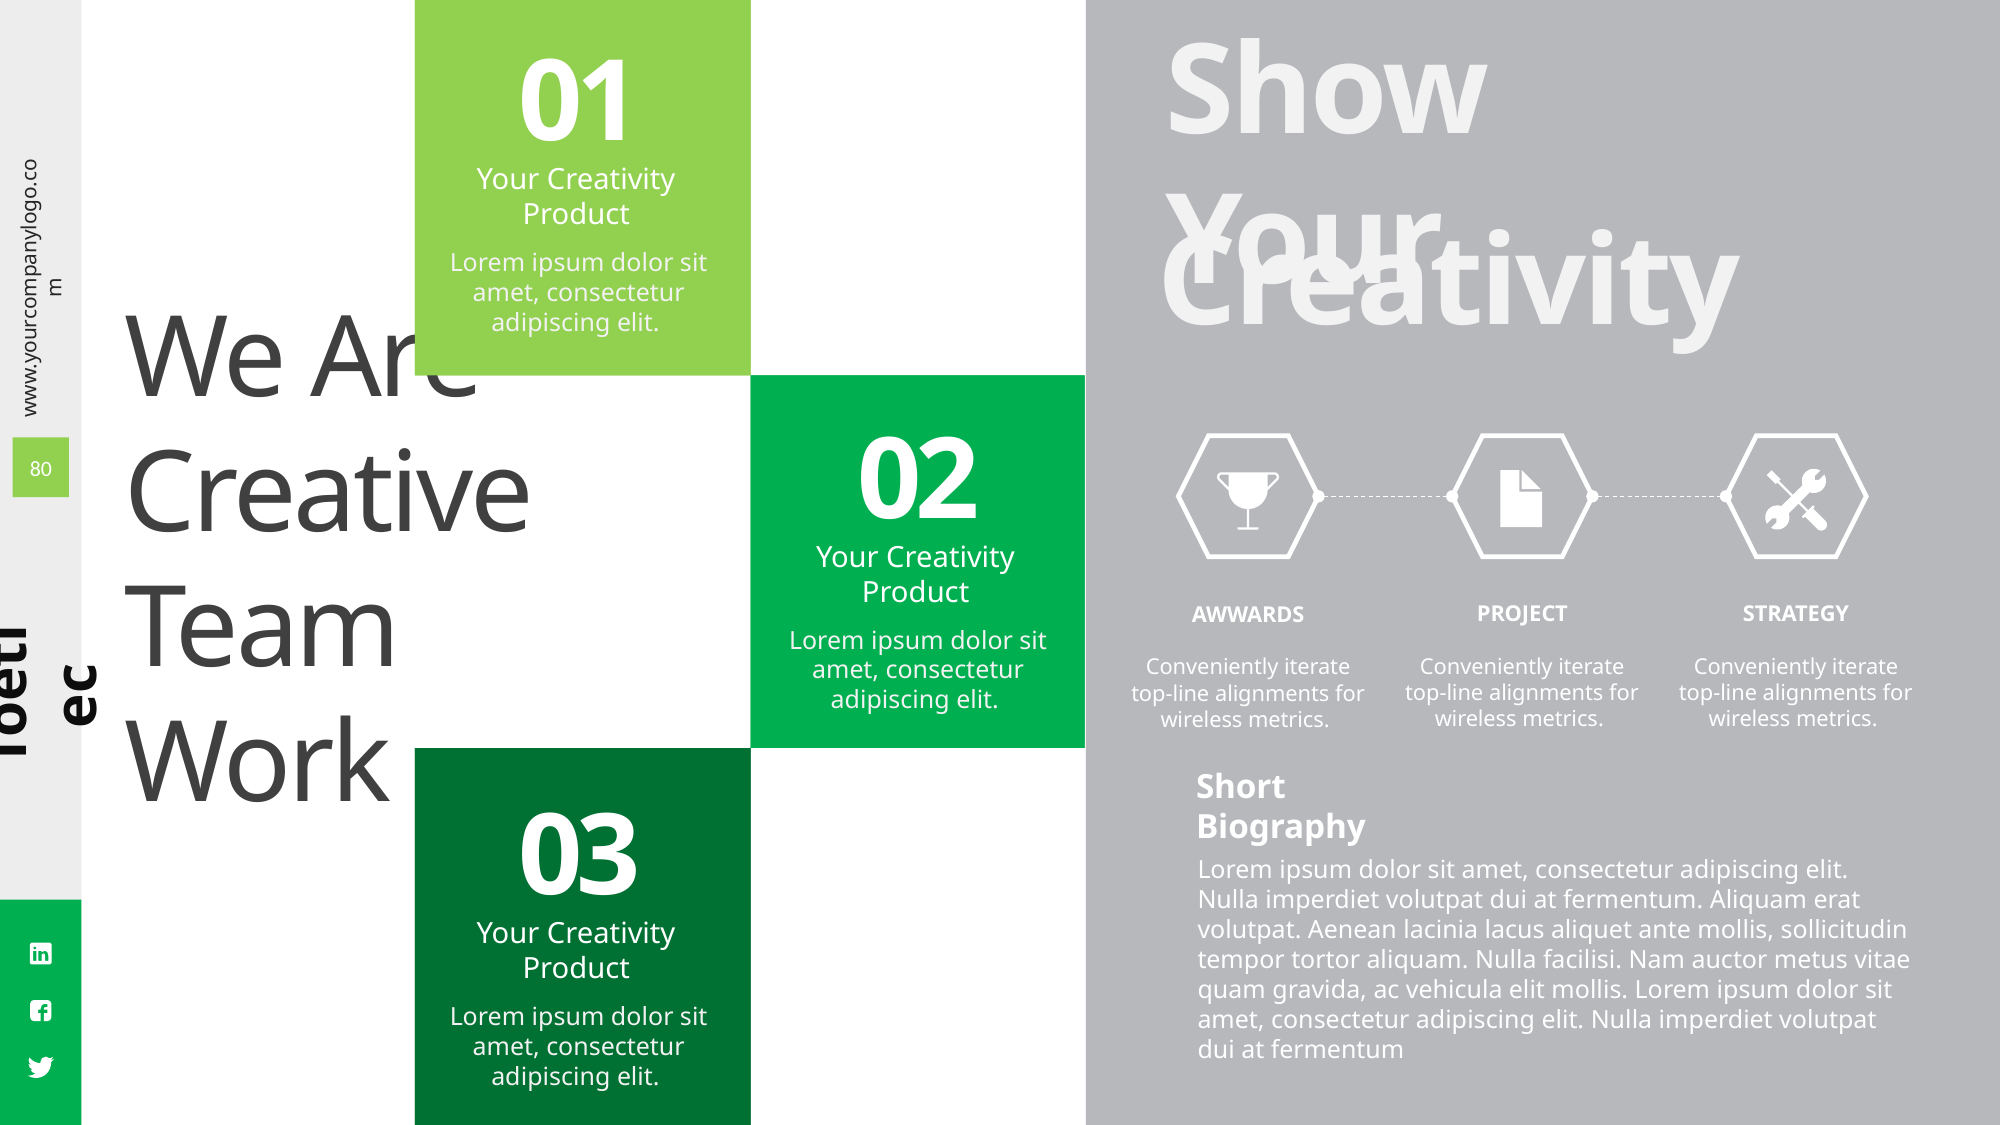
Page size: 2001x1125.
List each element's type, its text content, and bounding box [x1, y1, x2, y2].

text_box [749, 376, 1084, 747]
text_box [765, 398, 1071, 723]
picture [79, 0, 415, 376]
text_box We Are Creative Team Work [109, 462, 704, 646]
slide_number 80 [12, 437, 69, 498]
text_box [415, 747, 749, 1125]
picture [79, 747, 415, 1125]
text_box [426, 20, 732, 346]
text_box [415, 0, 749, 376]
picture [749, 0, 2000, 1125]
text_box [426, 774, 732, 1099]
